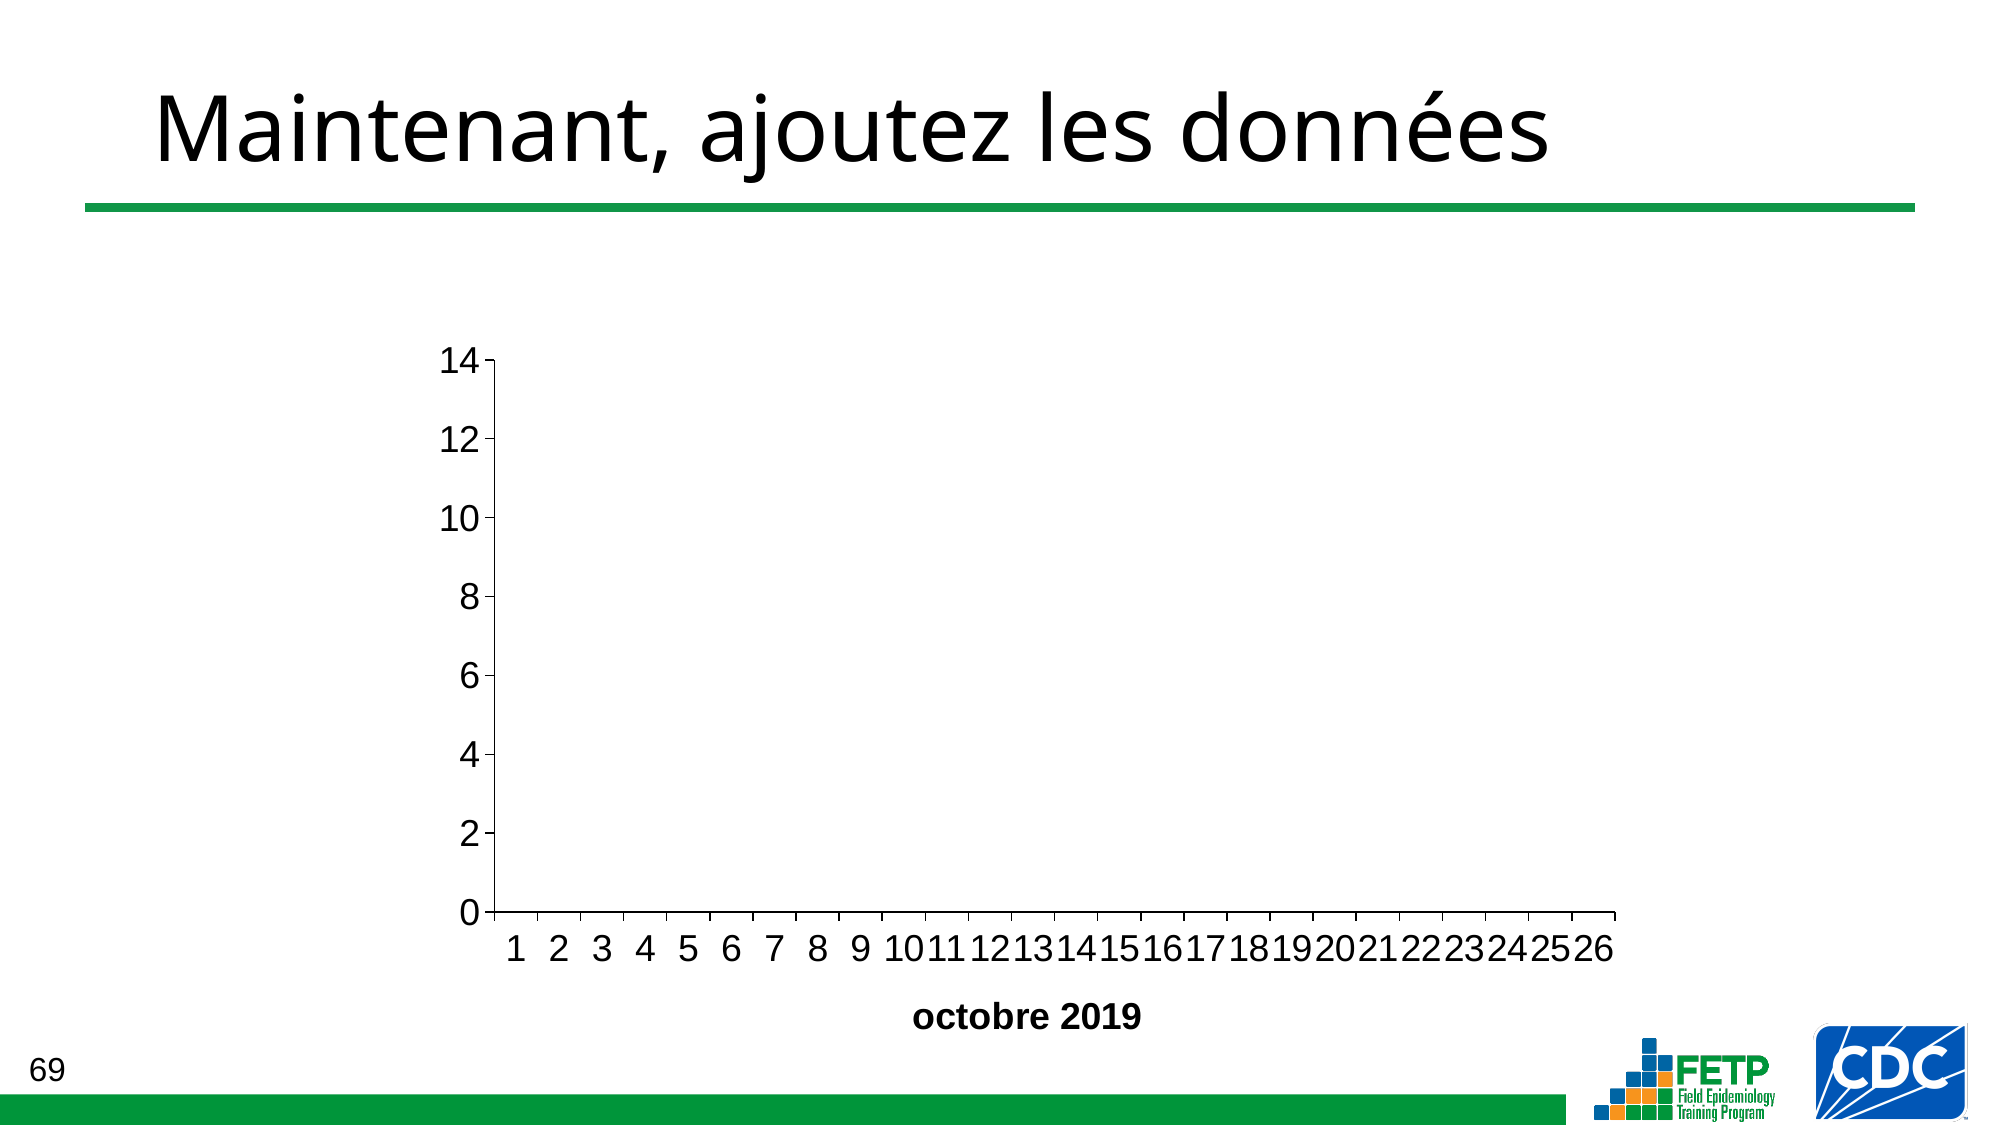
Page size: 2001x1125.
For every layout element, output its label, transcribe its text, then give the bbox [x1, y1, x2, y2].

title Maintenant, ajoutez les données [137, 75, 1863, 207]
chart [414, 323, 1640, 1074]
picture [1594, 1038, 1775, 1122]
picture [1813, 1023, 1968, 1122]
